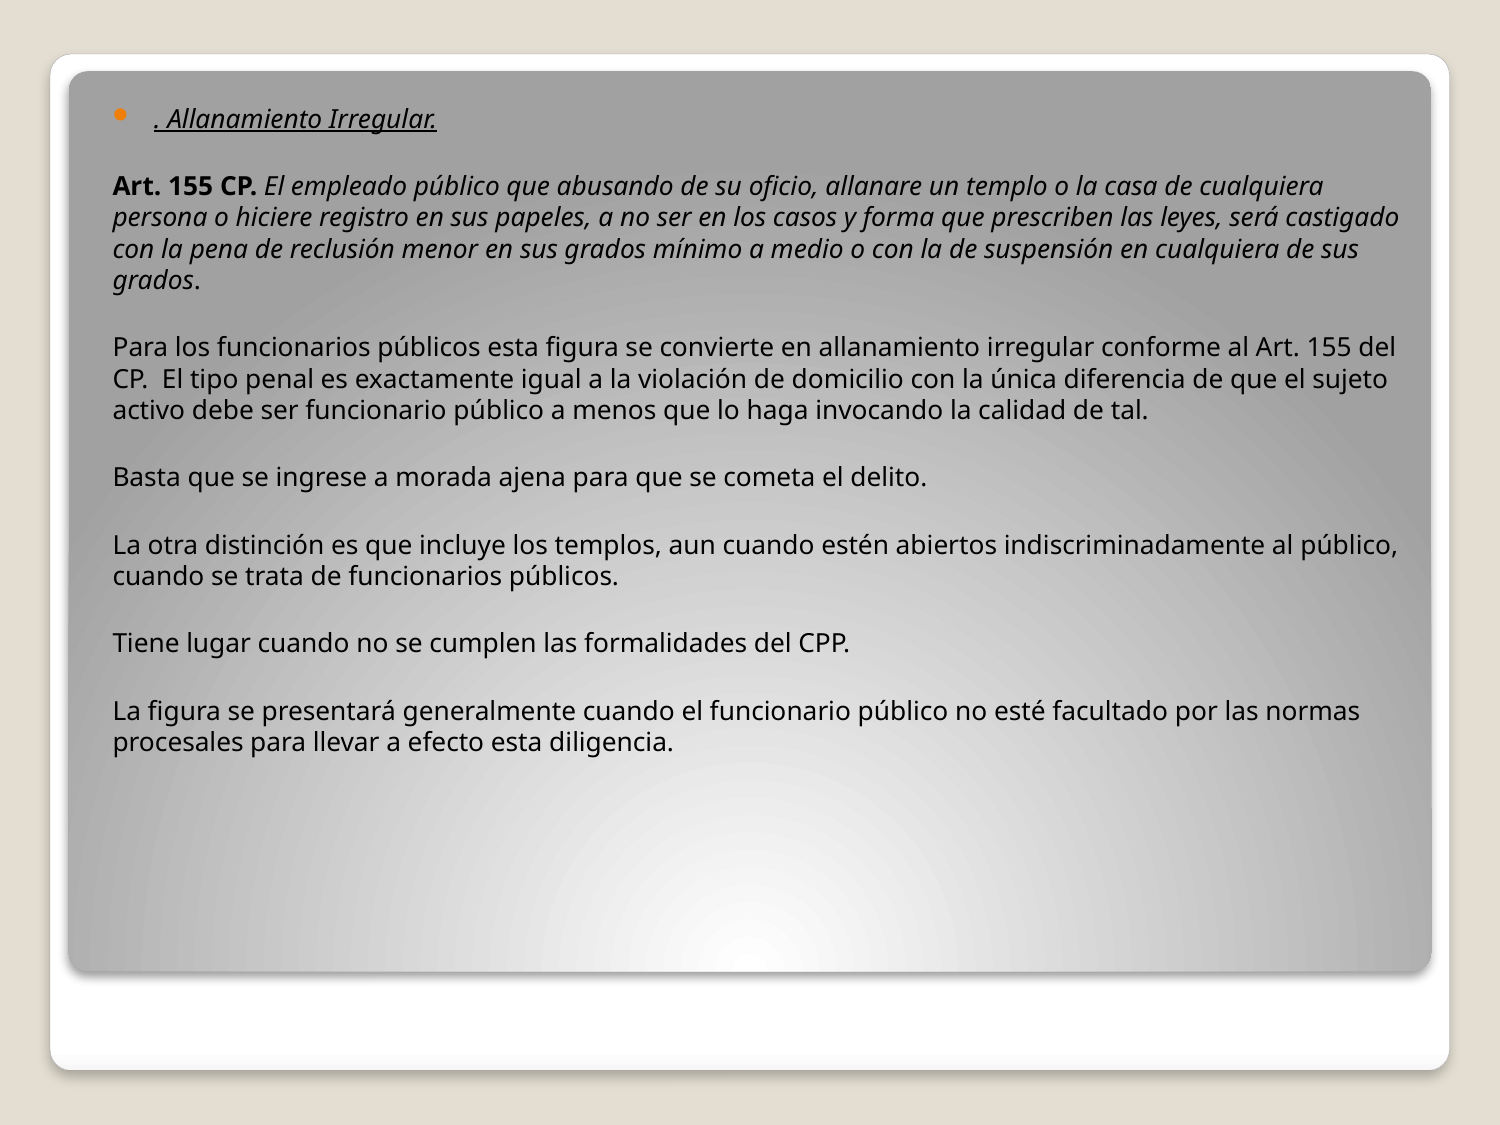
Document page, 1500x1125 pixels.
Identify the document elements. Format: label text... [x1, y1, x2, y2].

list . Allanamiento Irregular. Art. 155 CP. El empleado público que abusando de su oficio, allanare un templo o la casa de cualquiera persona o hiciere registro en sus papeles, a no ser en los casos y forma que prescriben las leyes, será castigado con la pena de reclusión menor en sus grados mínimo a medio o con la de suspensión en cualquiera de sus grados. Para los funcionarios públicos esta figura se convierte en allanamiento irregular conforme al Art. 155 del CP. El tipo penal es exactamente igual a la violación de domicilio con la única diferencia de que el sujeto activo debe ser funcionario público a menos que lo haga invocando la calidad de tal. Basta que se ingrese a morada ajena para que se cometa el delito. La otra distinción es que incluye los templos, aun cuando estén abiertos indiscriminadamente al público, cuando se trata de funcionarios públicos. Tiene lugar cuando no se cumplen las formalidades del CPP. La figura se presentará generalmente cuando el funcionario público no esté facultado por las normas procesales para llevar a efecto esta diligencia. [82, 86, 1425, 774]
